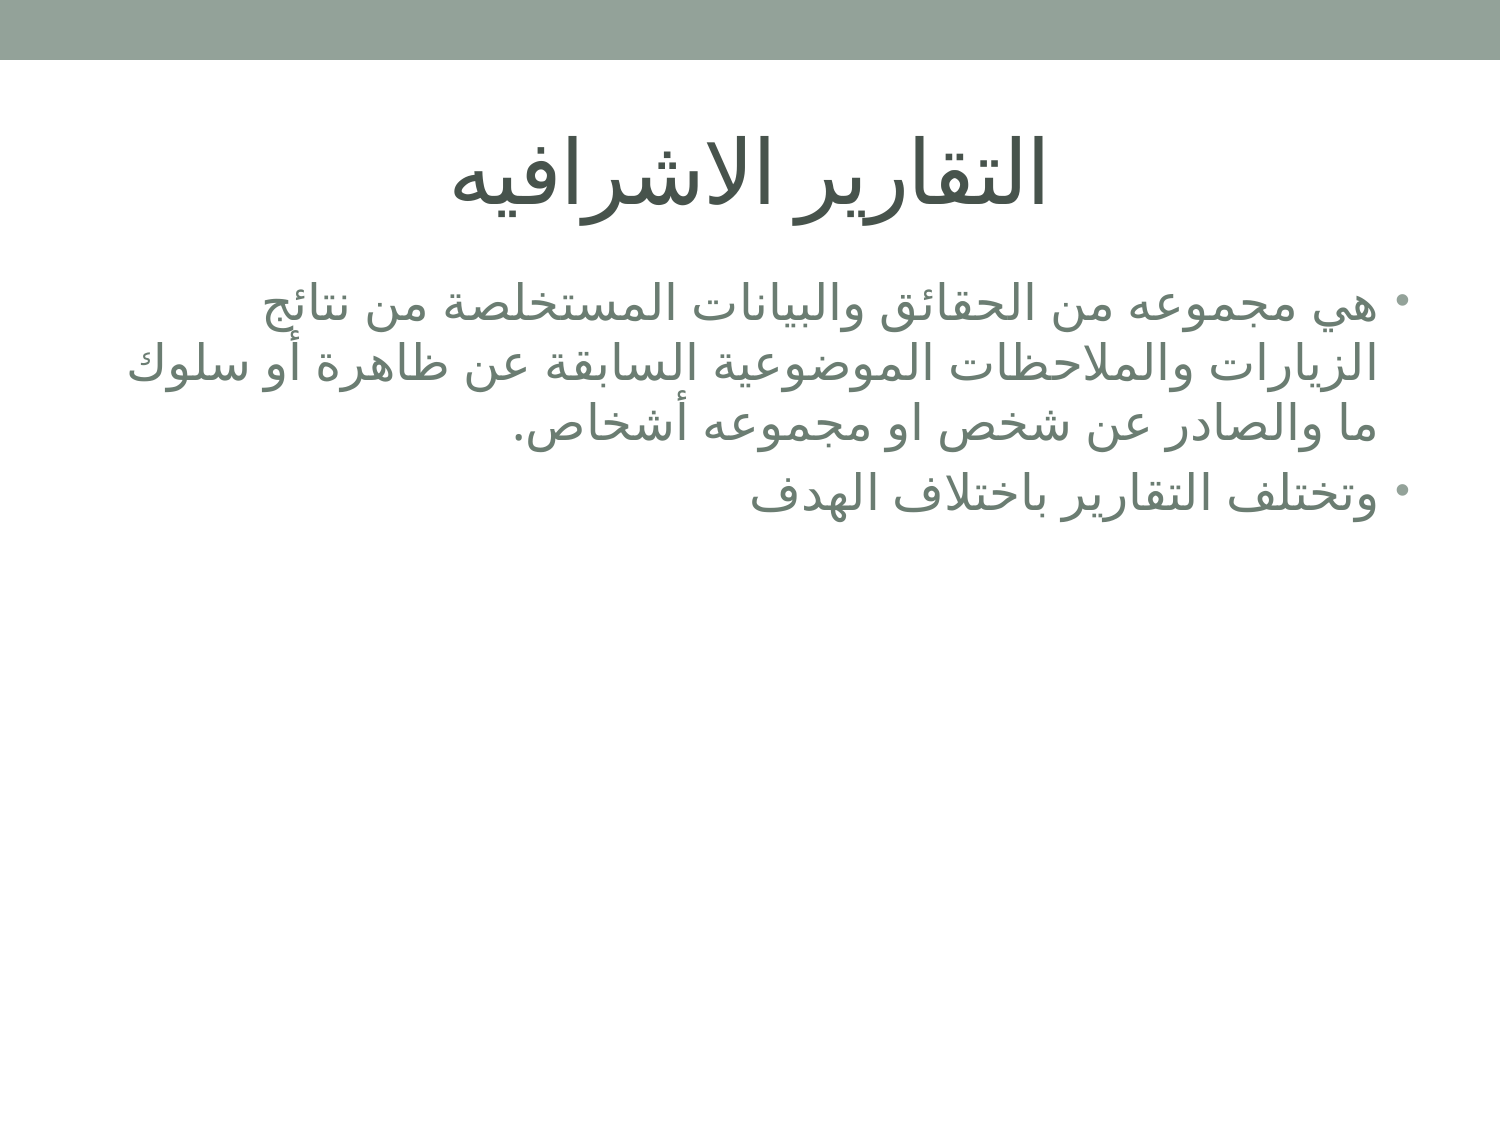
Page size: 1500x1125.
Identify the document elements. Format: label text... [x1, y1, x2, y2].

list هي مجموعه من الحقائق والبيانات المستخلصة من نتائج الزيارات والملاحظات الموضوعية السابقة عن ظاهرة أو سلوك ما والصادر عن شخص او مجموعه أشخاص. وتختلف التقارير باختلاف الهدف [75, 262, 1425, 1063]
title التقارير الاشرافيه [75, 87, 1425, 250]
